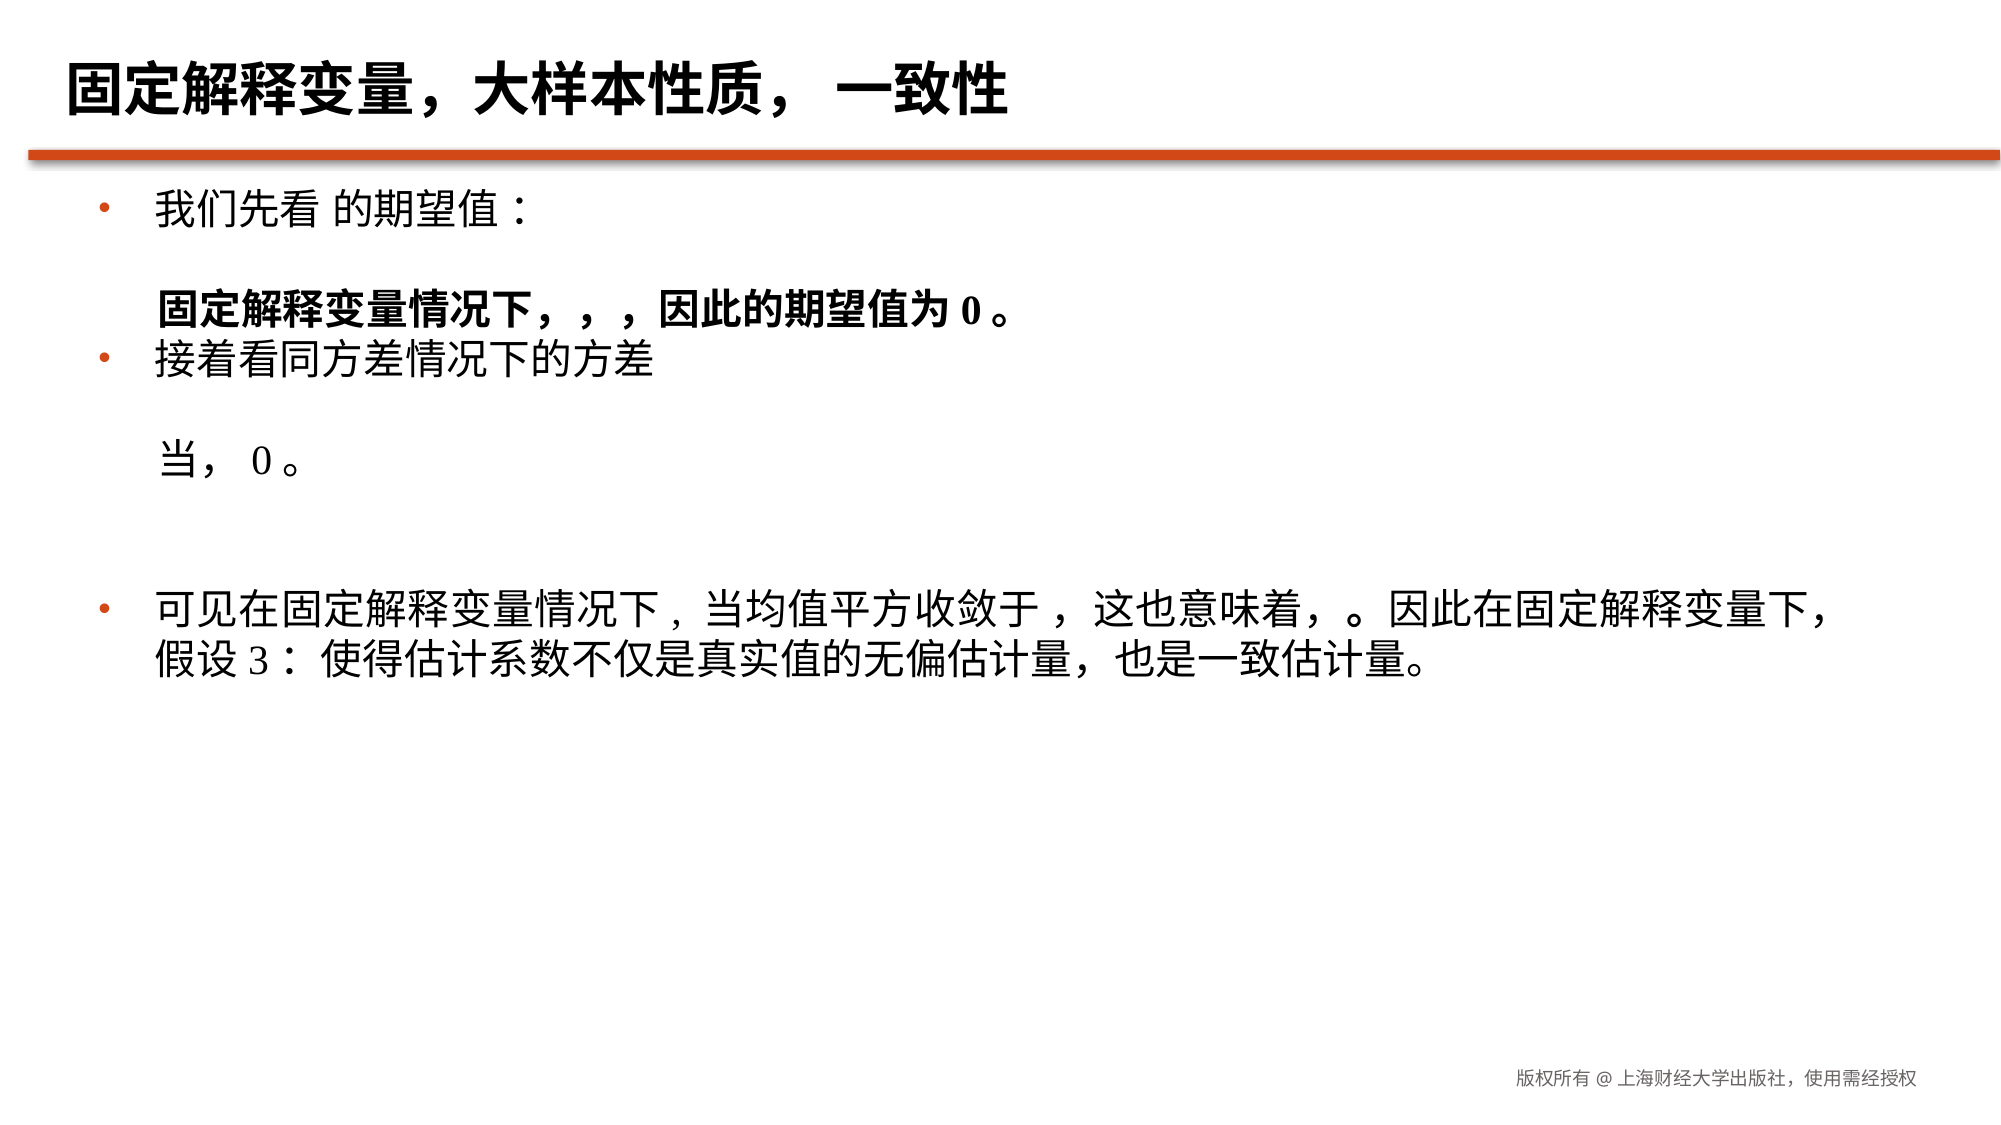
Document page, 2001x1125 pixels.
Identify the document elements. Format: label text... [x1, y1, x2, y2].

footer 版权所有@上海财经大学出版社，使用需经授权 [1483, 1046, 1950, 1109]
title 固定解释变量，大样本性质， 一致性 [50, 50, 1825, 138]
